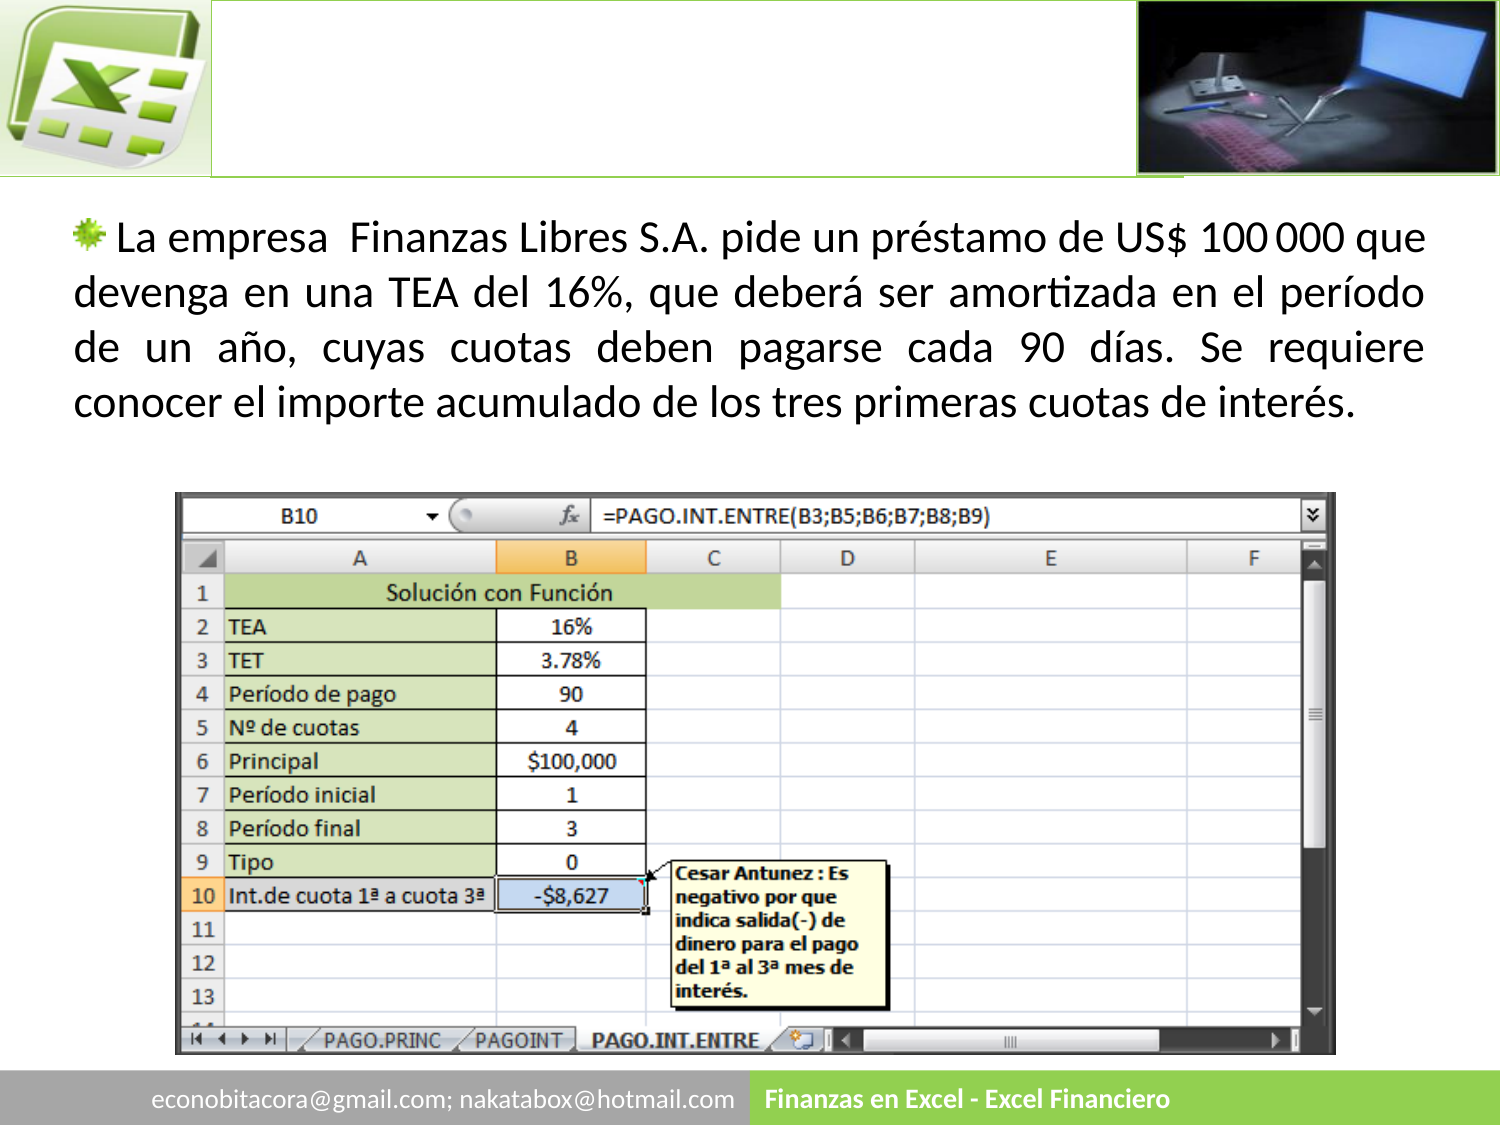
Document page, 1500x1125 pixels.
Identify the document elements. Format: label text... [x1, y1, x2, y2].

text_box econobitacora@gmail.com; nakatabox@hotmail.com [0, 1070, 749, 1125]
picture [73, 218, 106, 251]
picture [175, 491, 1337, 1055]
text_box Finanzas en Excel - Excel Financiero [749, 1070, 1500, 1125]
text_box [212, 0, 1134, 178]
picture [0, 0, 212, 177]
text_box La empresa Finanzas Libres S.A. pide un préstamo de US$ 100 000 que devenga en una TEA del 16%, que deberá ser amortizada en el período de un año, cuyas cuotas deben pagarse cada 90 días. Se requiere conocer el importe acumulado de los tres primeras cuotas de interés. [58, 199, 1442, 457]
picture [1136, 0, 1500, 177]
